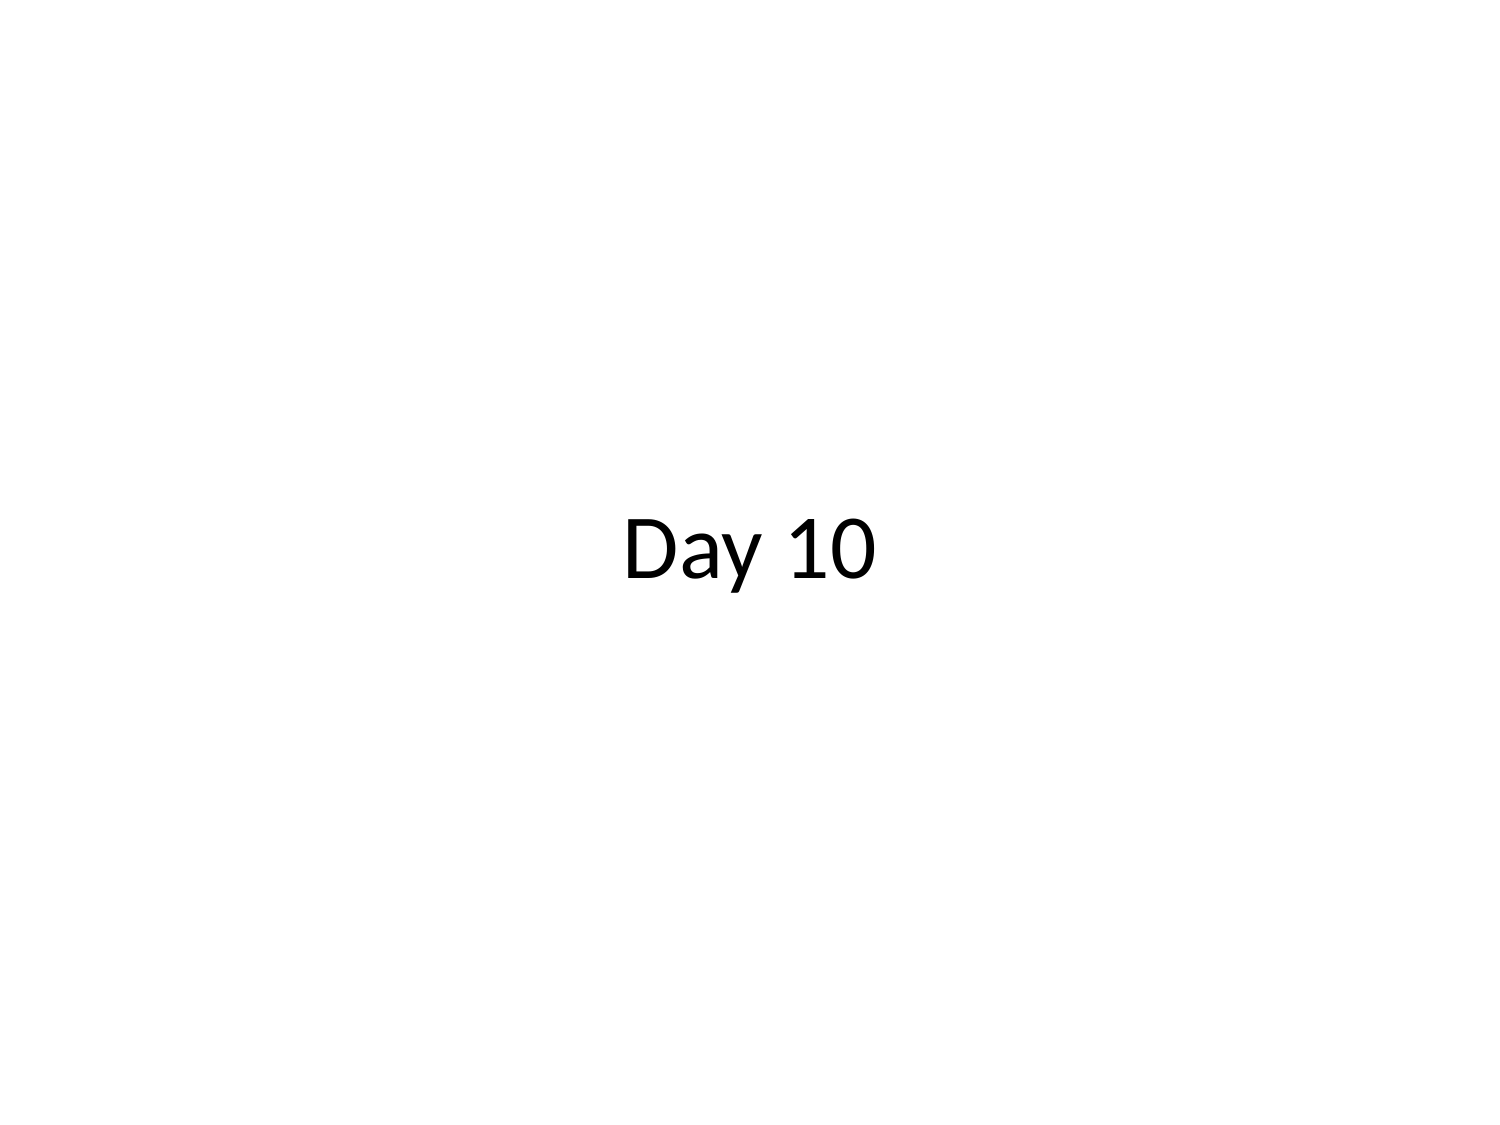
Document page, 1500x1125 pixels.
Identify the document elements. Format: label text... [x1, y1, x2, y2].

title Day 10 [112, 421, 1388, 663]
